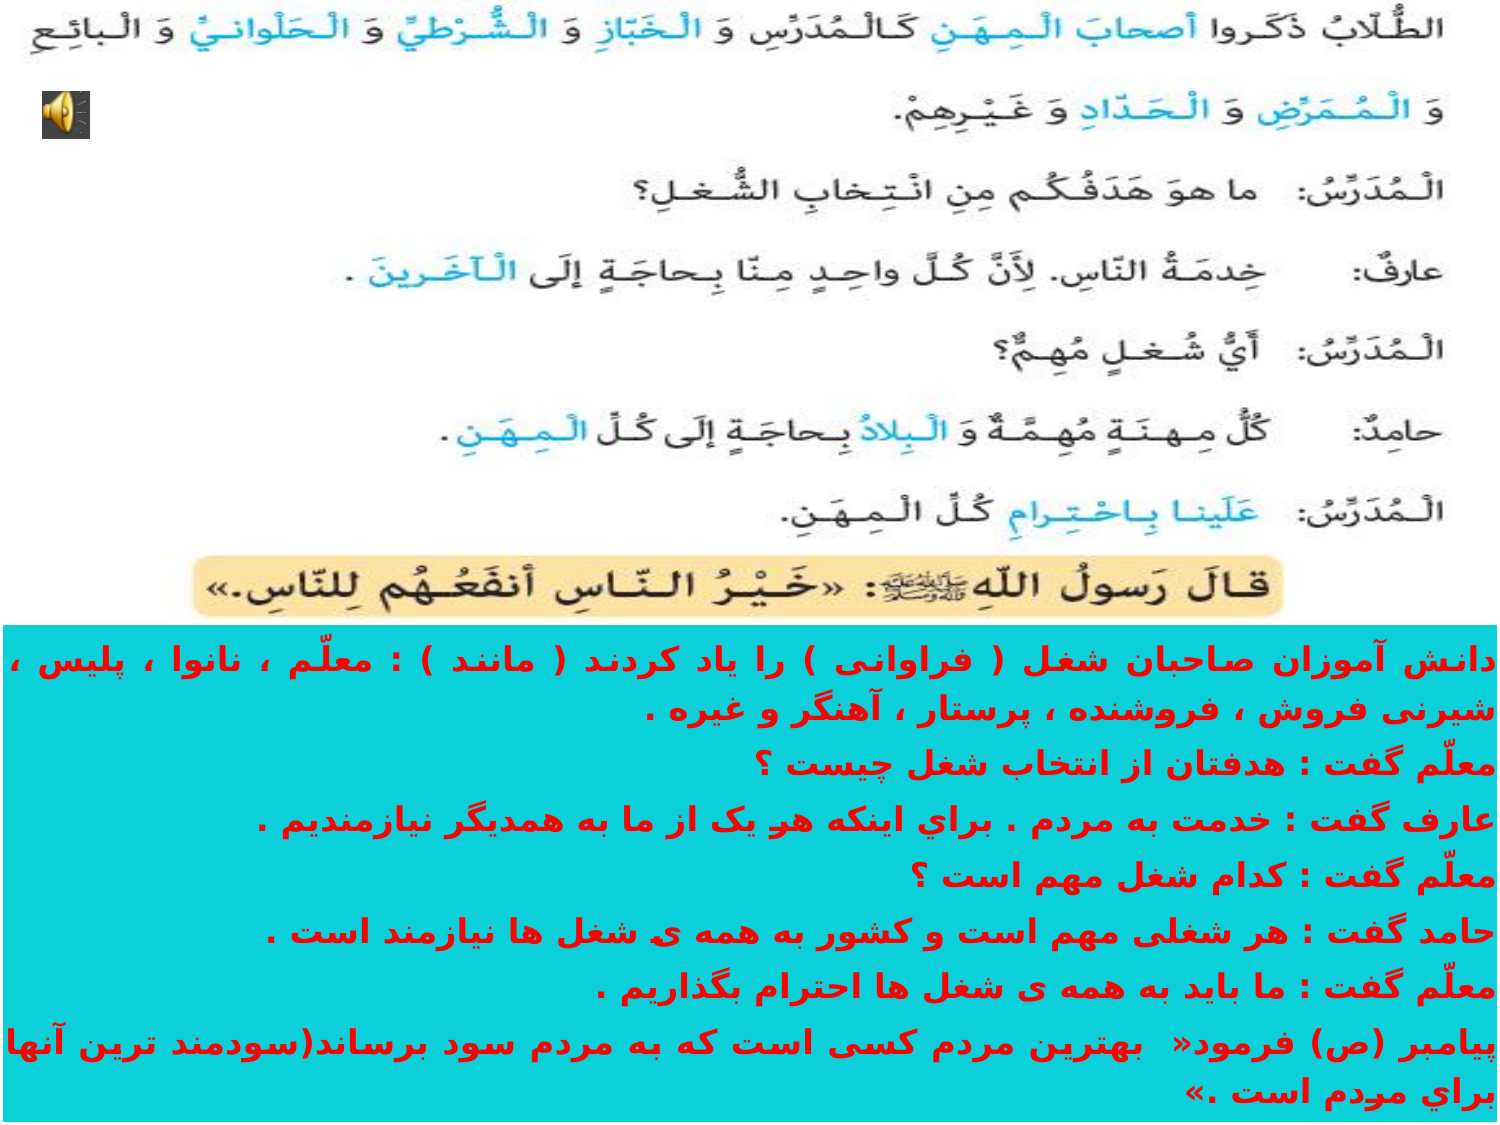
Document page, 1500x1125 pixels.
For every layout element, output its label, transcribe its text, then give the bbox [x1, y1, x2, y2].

text_box اَنَا فَی الصَّفِّ الثّانِی [0, 630, 1500, 635]
picture [0, 0, 1500, 622]
subtitle دانش آموزان صاحبان شغل ( فراوانی ) را ياد كردند ( مانند ) : معلّم ، نانوا ، پلیس ، شیرنی فروش ، فروشنده ، پرستار ، آهنگر و غیره . معلّم گفت : هدفتان از انتخاب شغل چیست ؟ عارف گفت : خدمت به مردم . براي اينکه هر یک از ما به همدیگر نیازمندیم . معلّم گفت : کدام شغل مهم است ؟ حامد گفت : هر شغلی مهم است و کشور به همه ی شغل ها نیازمند است . معلّم گفت : ما باید به همه ی شغل ها احترام بگذاریم . پیامبر (ص) فرمود« بهترین مردم کسی است که به مردم سود برساند(سودمند ترين آنها براي مردم است .» [0, 634, 1500, 1125]
